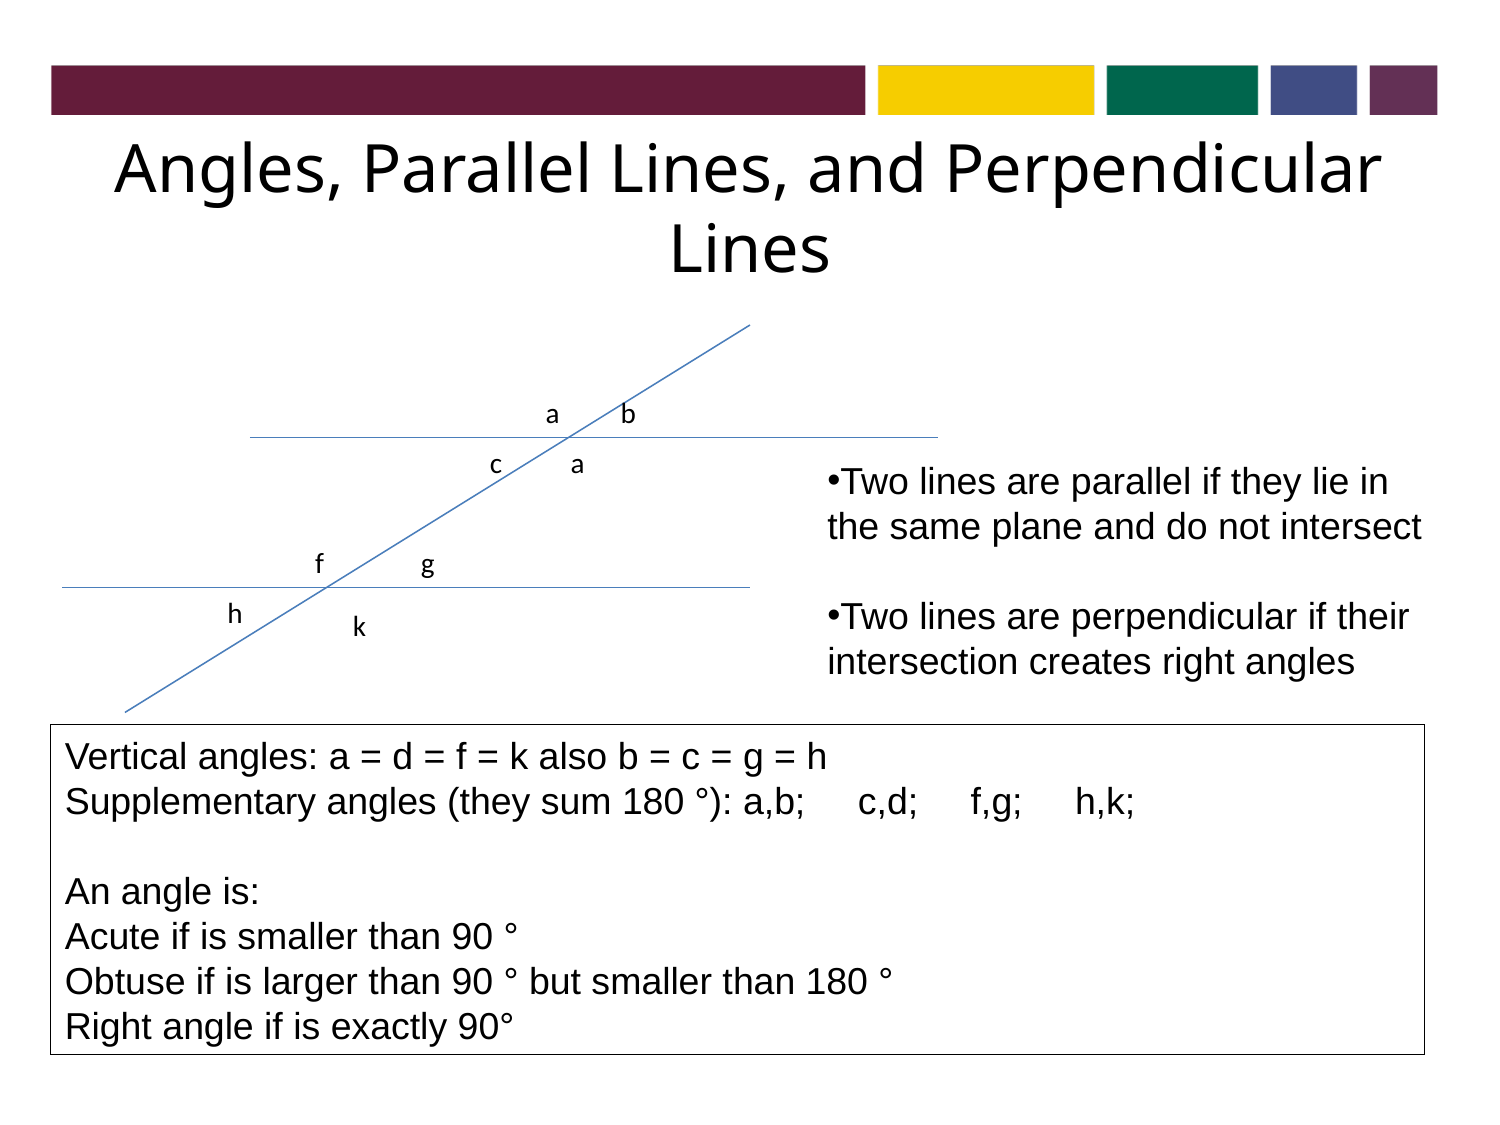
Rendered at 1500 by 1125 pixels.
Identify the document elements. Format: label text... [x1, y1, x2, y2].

picture [37, 49, 1438, 116]
text_box Vertical angles: a = d = f = k also b = c = g = h Supplementary angles (they sum 180 °): a,b; c,d; f,g; h,k; An angle is: Acute if is smaller than 90 ° Obtuse if is larger than 90 ° but smaller than 180 ° Right angle if is exactly 90° [50, 724, 1425, 1055]
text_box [124, 324, 751, 713]
text_box Two lines are parallel if they lie in the same plane and do not intersect Two lines are perpendicular if their intersection creates right angles [812, 449, 1450, 690]
title Angles, Parallel Lines, and Perpendicular Lines [75, 123, 1425, 300]
